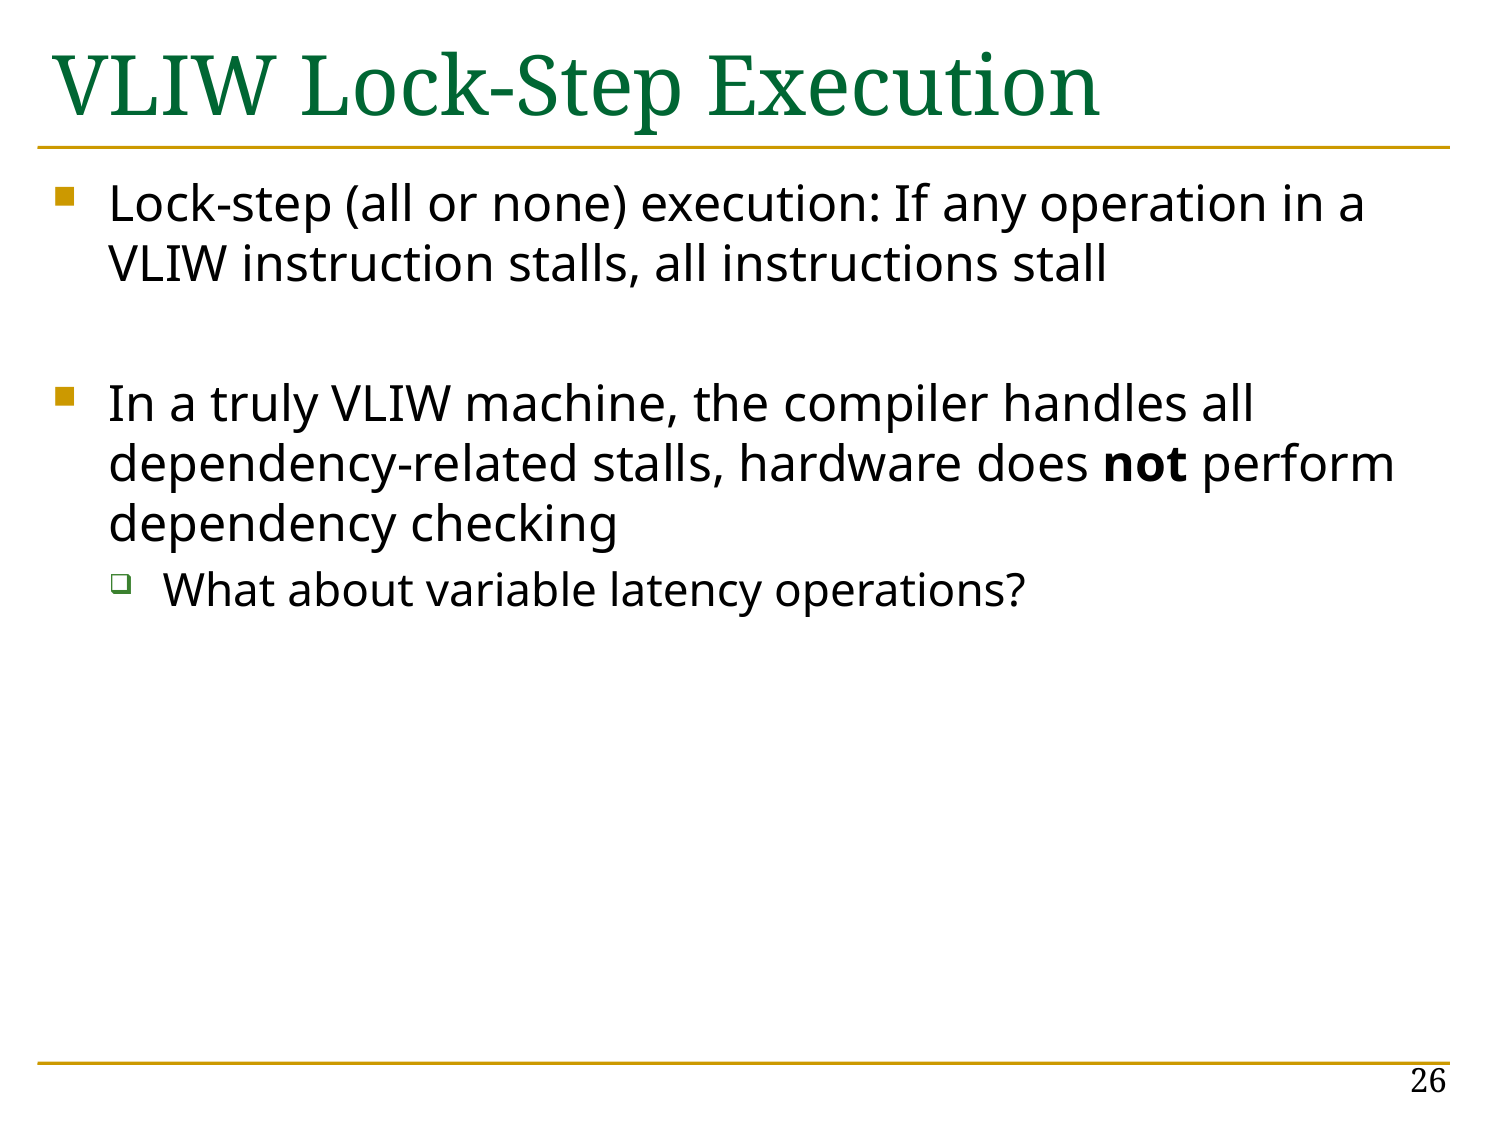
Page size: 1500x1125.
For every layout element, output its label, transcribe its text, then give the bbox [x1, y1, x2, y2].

slide_number 26 [1111, 1036, 1462, 1112]
title VLIW Lock-Step Execution [37, 24, 1450, 163]
list Lock-step (all or none) execution: If any operation in a VLIW instruction stalls, all instructions stall In a truly VLIW machine, the compiler handles all dependency-related stalls, hardware does not perform dependency checking What about variable latency operations? [37, 163, 1450, 1016]
